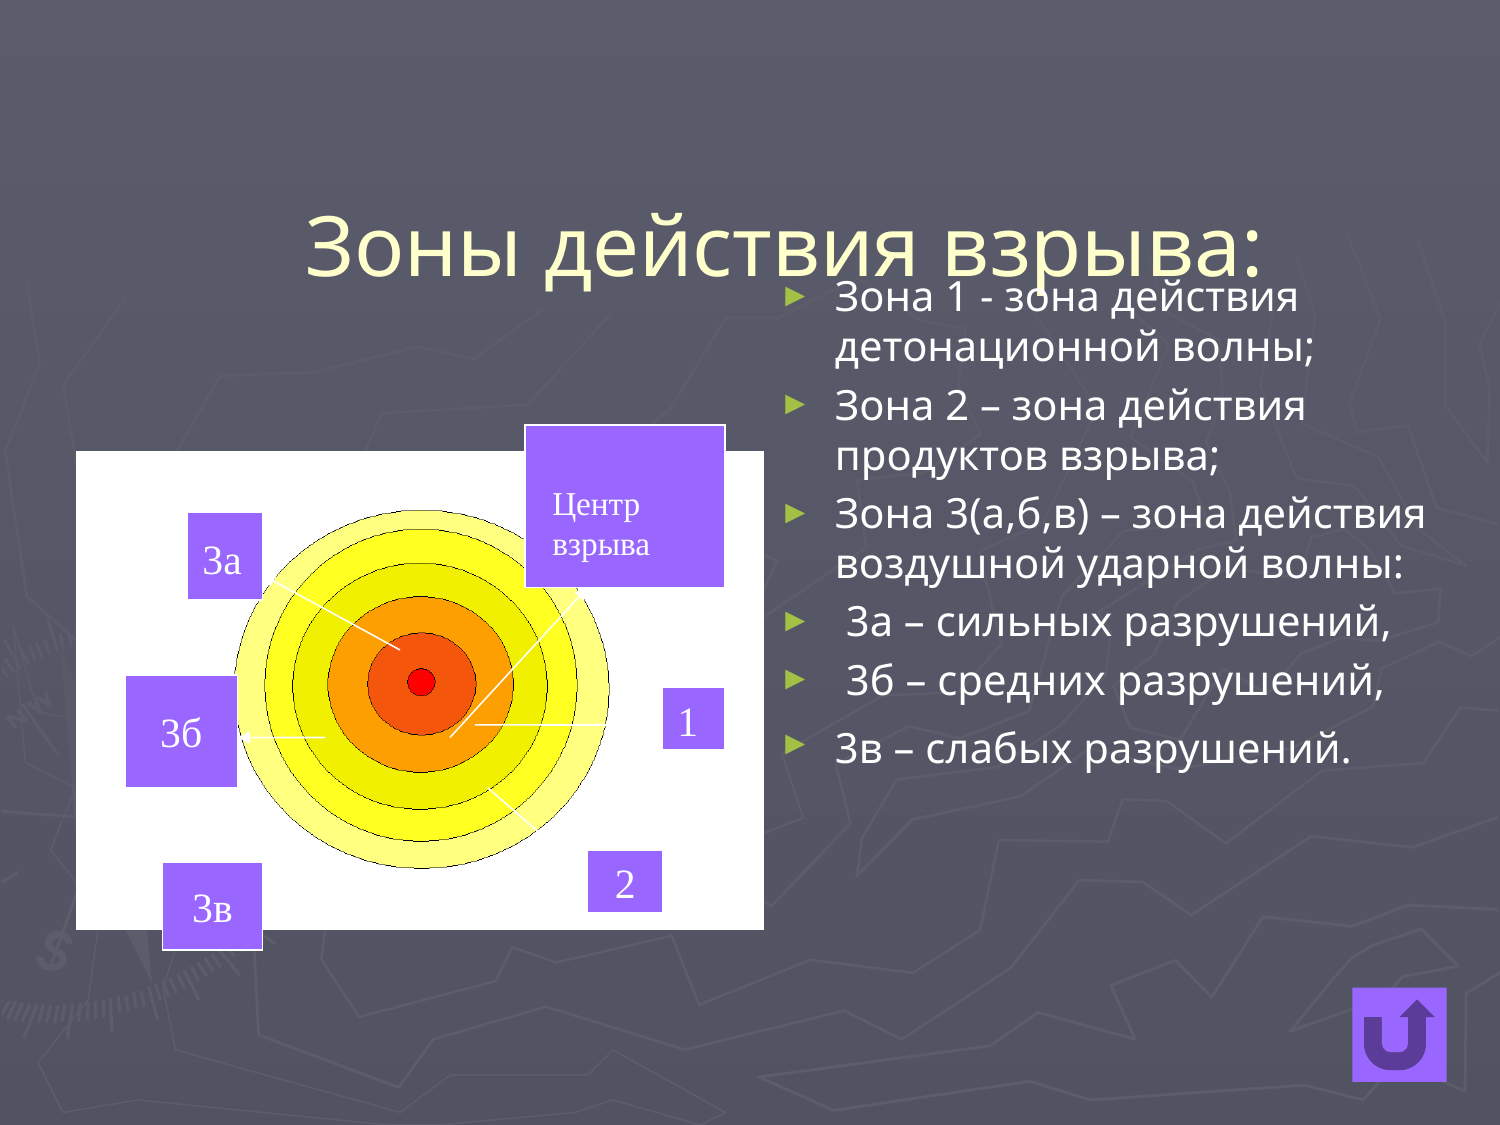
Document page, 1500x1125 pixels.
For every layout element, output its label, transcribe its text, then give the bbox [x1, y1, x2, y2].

list Зона 1 - зона действия детонационной волны; Зона 2 – зона действия продуктов взрыва; Зона 3(а,б,в) – зона действия воздушной ударной волны: 3а – сильных разрушений, 3б – средних разрушений, 3в – слабых разрушений. [763, 262, 1451, 1001]
text_box [1352, 987, 1447, 1082]
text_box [76, 451, 765, 930]
text_box [525, 424, 725, 449]
title Зоны действия взрыва: [135, 148, 1435, 337]
text_box 3в [162, 939, 263, 950]
